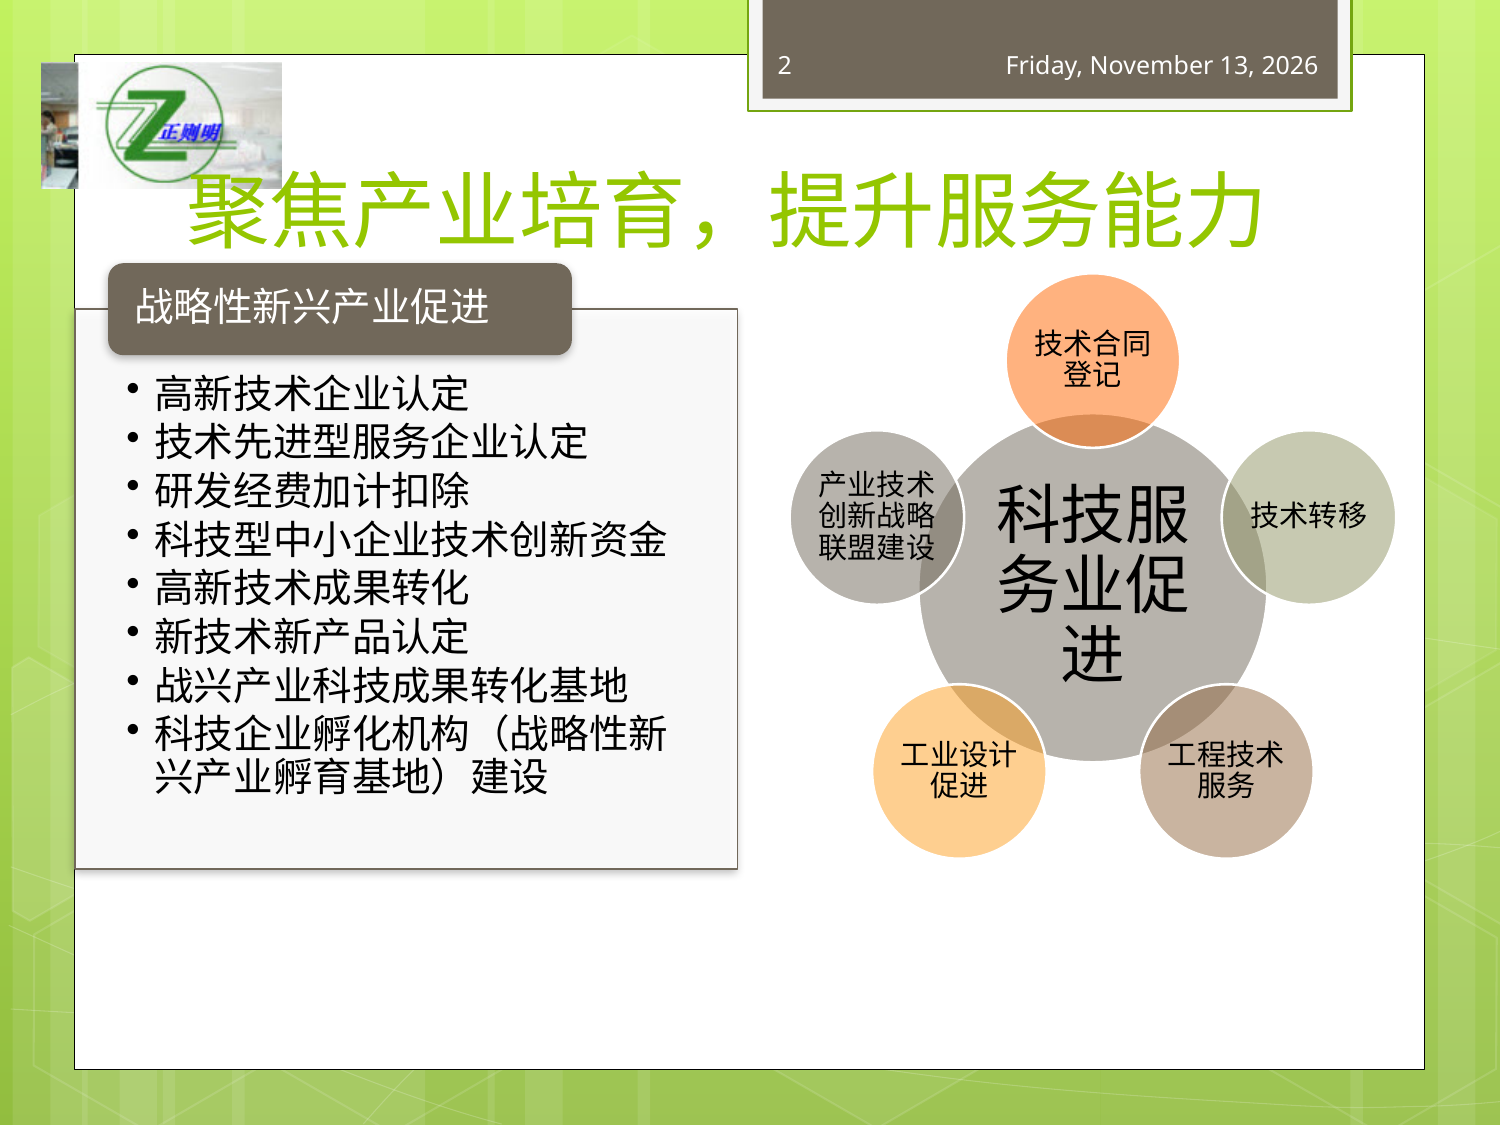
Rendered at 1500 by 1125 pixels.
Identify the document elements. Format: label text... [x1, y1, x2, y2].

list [762, 262, 1424, 870]
title 聚焦产业培育，提升服务能力 [171, 78, 1324, 266]
picture [41, 62, 282, 189]
slide_number 2 [762, 36, 982, 97]
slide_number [983, 36, 1334, 97]
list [74, 262, 738, 870]
